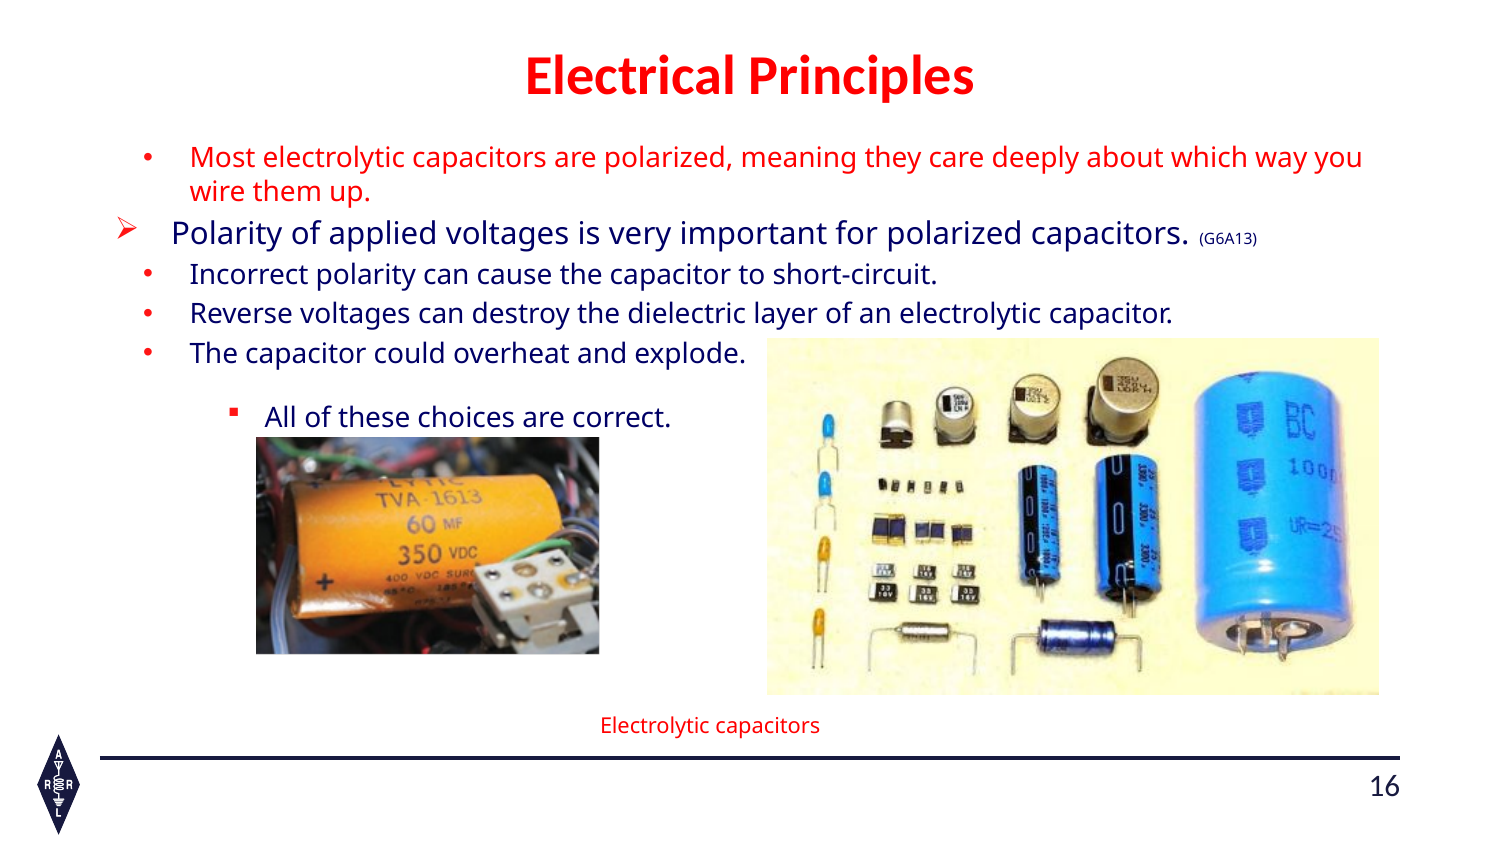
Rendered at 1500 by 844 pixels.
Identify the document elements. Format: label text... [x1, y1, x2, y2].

picture [256, 437, 601, 656]
title Electrical Principles [218, 32, 1282, 139]
text_box Electrolytic capacitors [588, 705, 859, 743]
text_box [386, 561, 670, 769]
picture [766, 338, 1379, 695]
text_box Most electrolytic capacitors are polarized, meaning they care deeply about which way you wire them up. Polarity of applied voltages is very important for polarized capacitors. (G6A13) Incorrect polarity can cause the capacitor to short-circuit. Reverse voltages can destroy the dielectric layer of an electrolytic capacitor. The capacitor could overheat and explode. All of these choices are correct. [99, 132, 1422, 789]
slide_number 16 [1302, 761, 1400, 807]
picture [37, 734, 80, 835]
